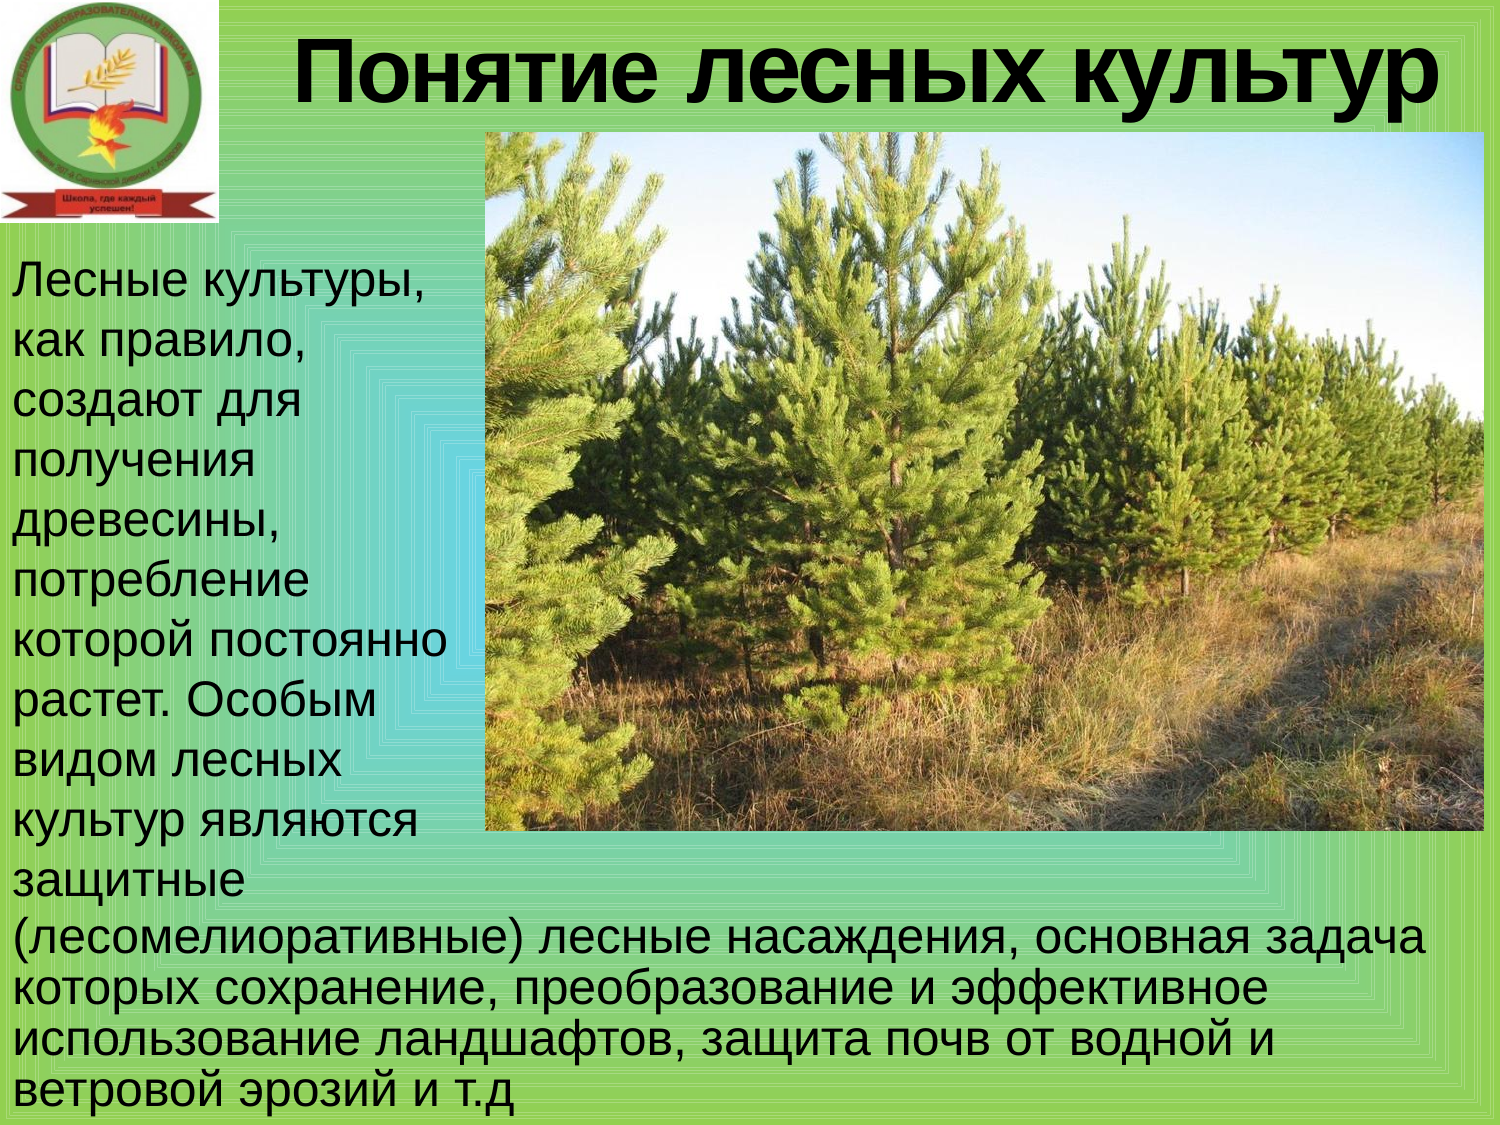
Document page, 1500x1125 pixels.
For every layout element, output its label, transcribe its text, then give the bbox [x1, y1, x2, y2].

picture [0, 0, 219, 224]
picture [484, 132, 1484, 831]
text_box Лесные культуры, как правило, создают для получения древесины, потребление которой постоянно растет. Особым видом лесных культур являются защитные [0, 238, 486, 914]
list (лесомелиоративные) лесные насаждения, основная задача которых сохранение, преобразование и эффективное использование ландшафтов, защита почв от водной и ветровой эрозий и т.д [0, 905, 1500, 1125]
title Понятие лесных культур [277, 0, 1500, 157]
